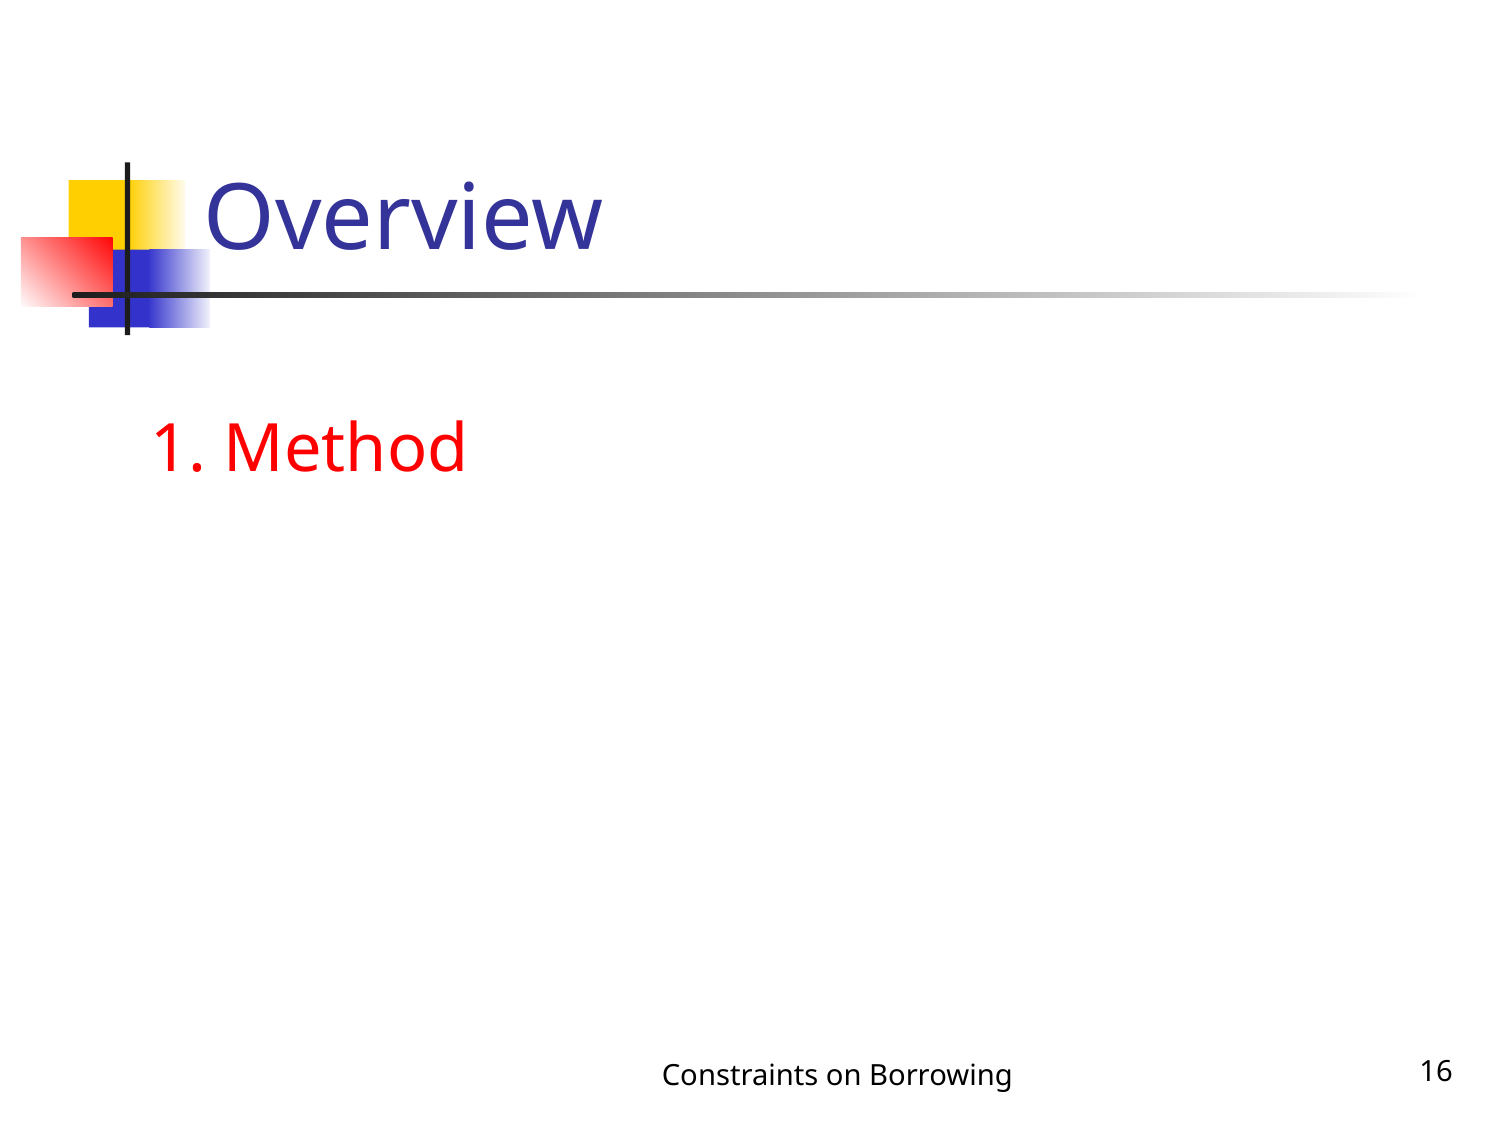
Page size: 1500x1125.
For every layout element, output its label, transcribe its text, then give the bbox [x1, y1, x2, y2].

text_box 1. Method [135, 397, 634, 492]
title Overview [188, 34, 1468, 276]
footer Constraints on Borrowing [599, 1023, 1076, 1100]
slide_number 16 [1154, 1023, 1468, 1100]
